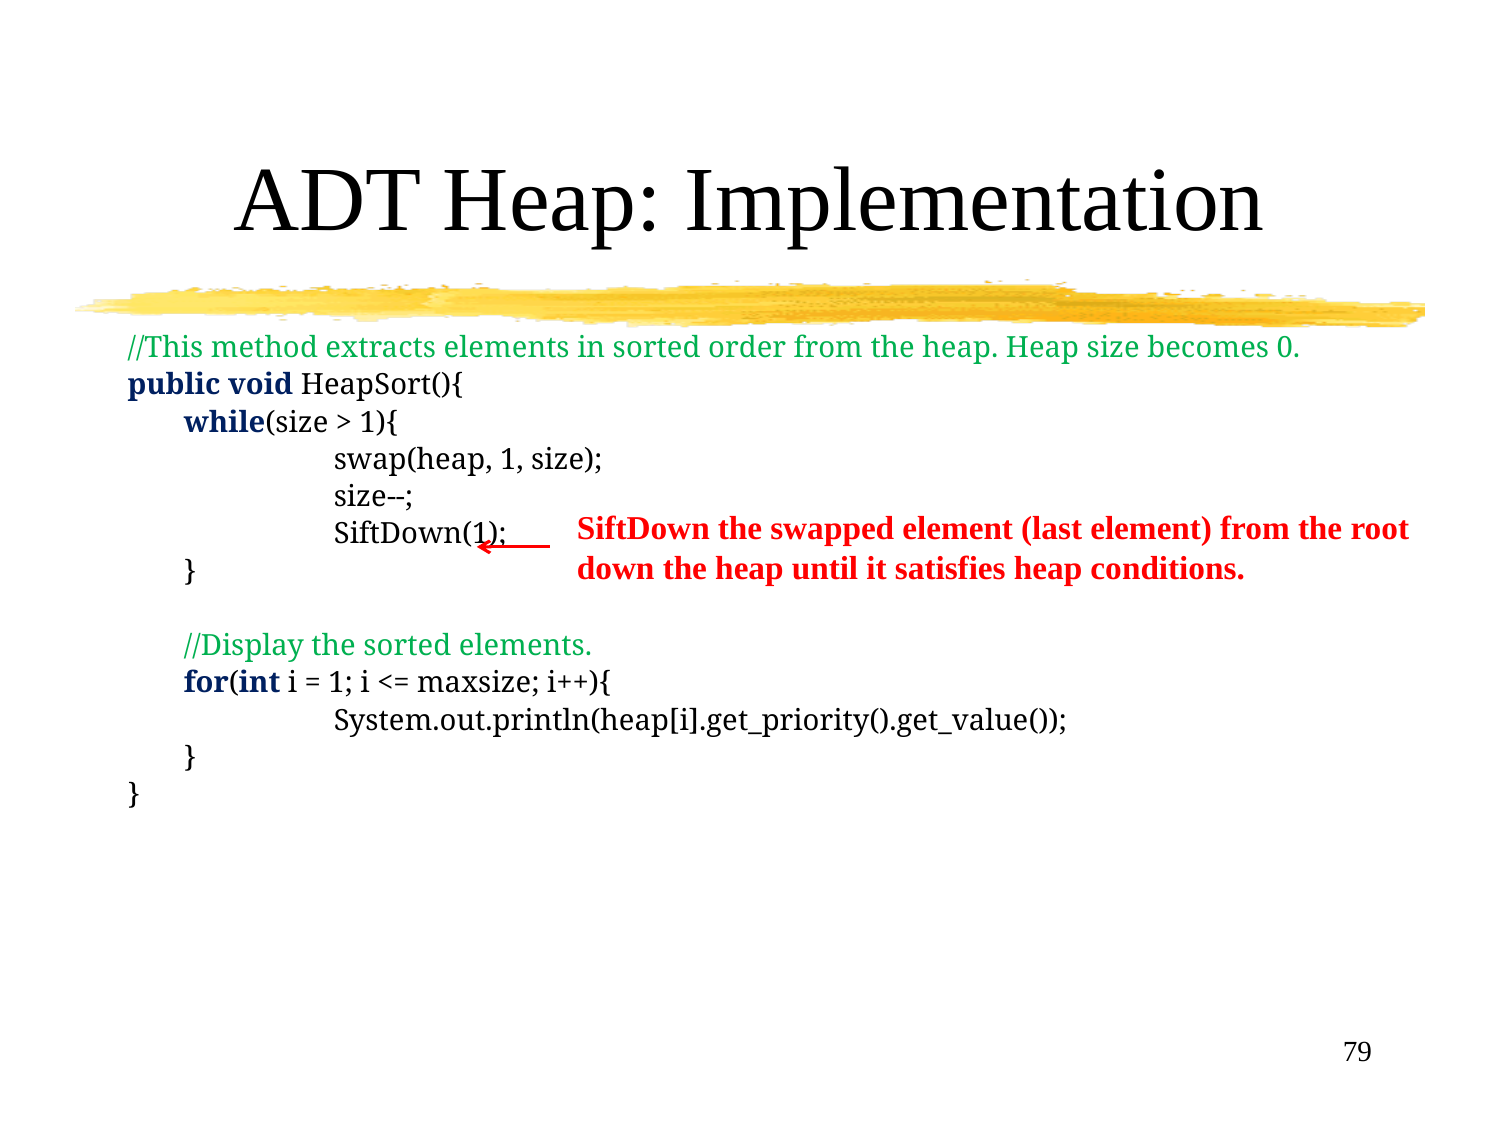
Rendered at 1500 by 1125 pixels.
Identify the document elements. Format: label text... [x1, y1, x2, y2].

picture [75, 274, 1425, 338]
title ADT Heap: Implementation [112, 99, 1388, 288]
text_box SiftDown the swapped element (last element) from the root down the heap until it satisfies heap conditions. [562, 499, 1426, 594]
slide_number 79 [1074, 1024, 1388, 1101]
list //This method extracts elements in sorted order from the heap. Heap size becomes 0. public void HeapSort(){ while(size > 1){ swap(heap, 1, size); size--; SiftDown(1); } //Display the sorted elements. for(int i = 1; i <= maxsize; i++){ System.out.println(heap[i].get_priority().get_value()); } } [112, 324, 1388, 1001]
